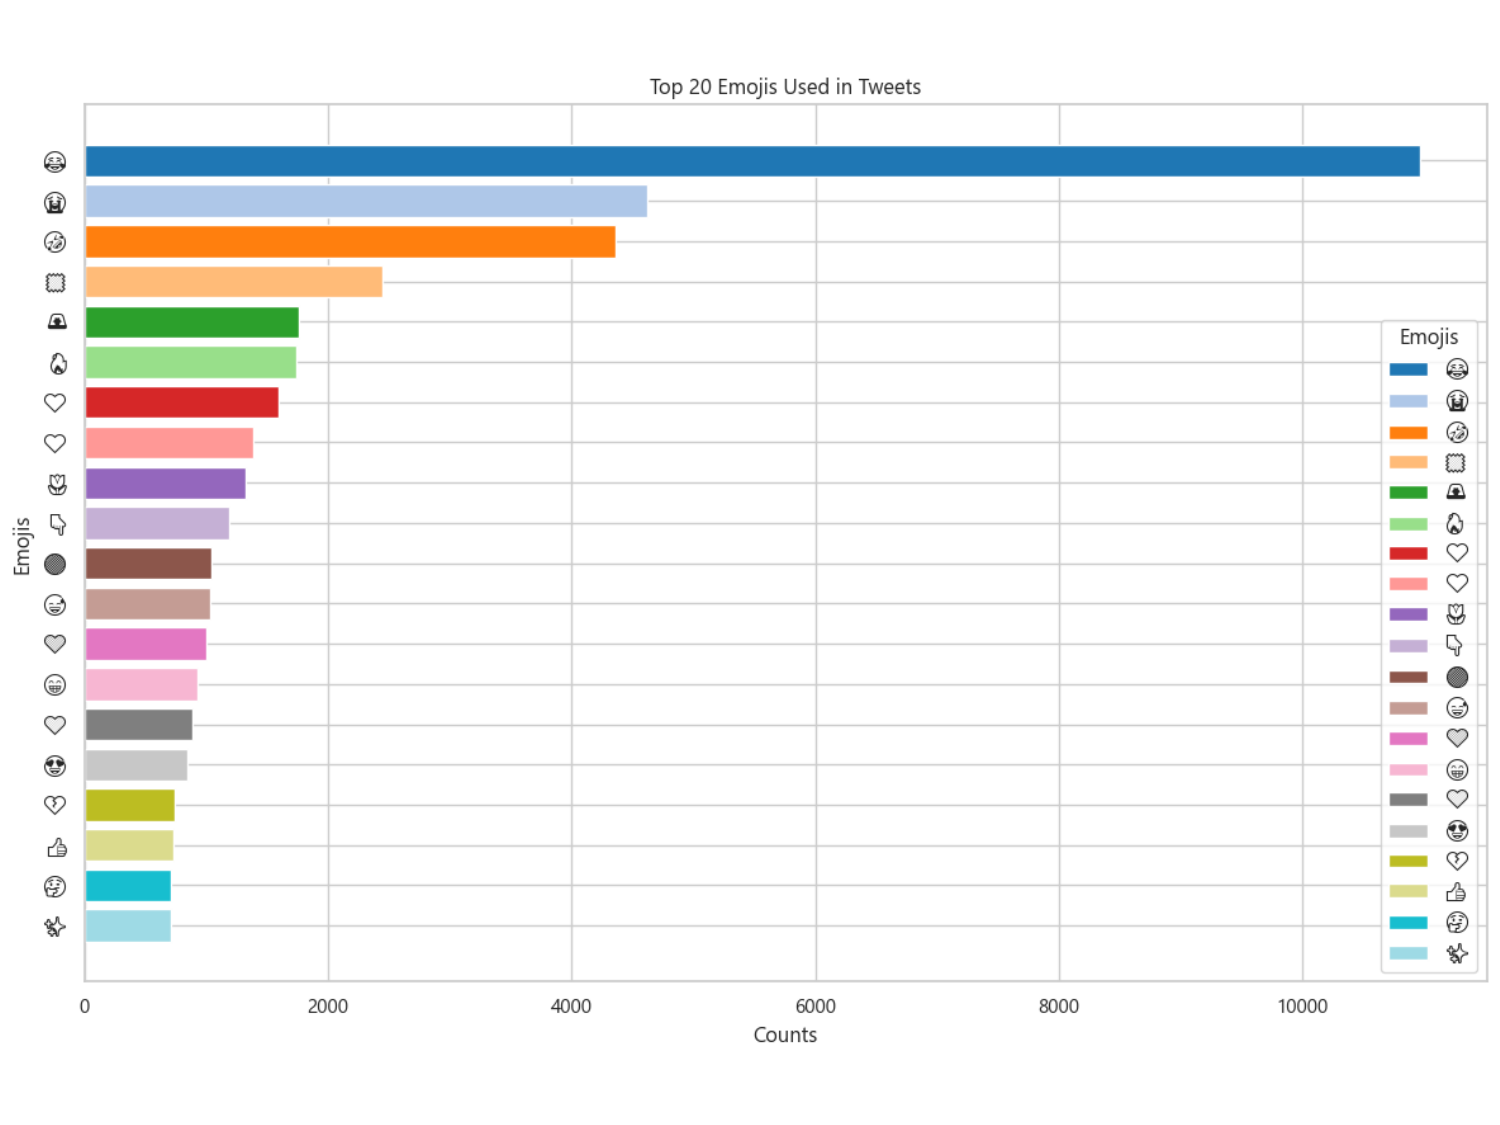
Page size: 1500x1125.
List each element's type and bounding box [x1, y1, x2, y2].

picture [0, 65, 1500, 1060]
